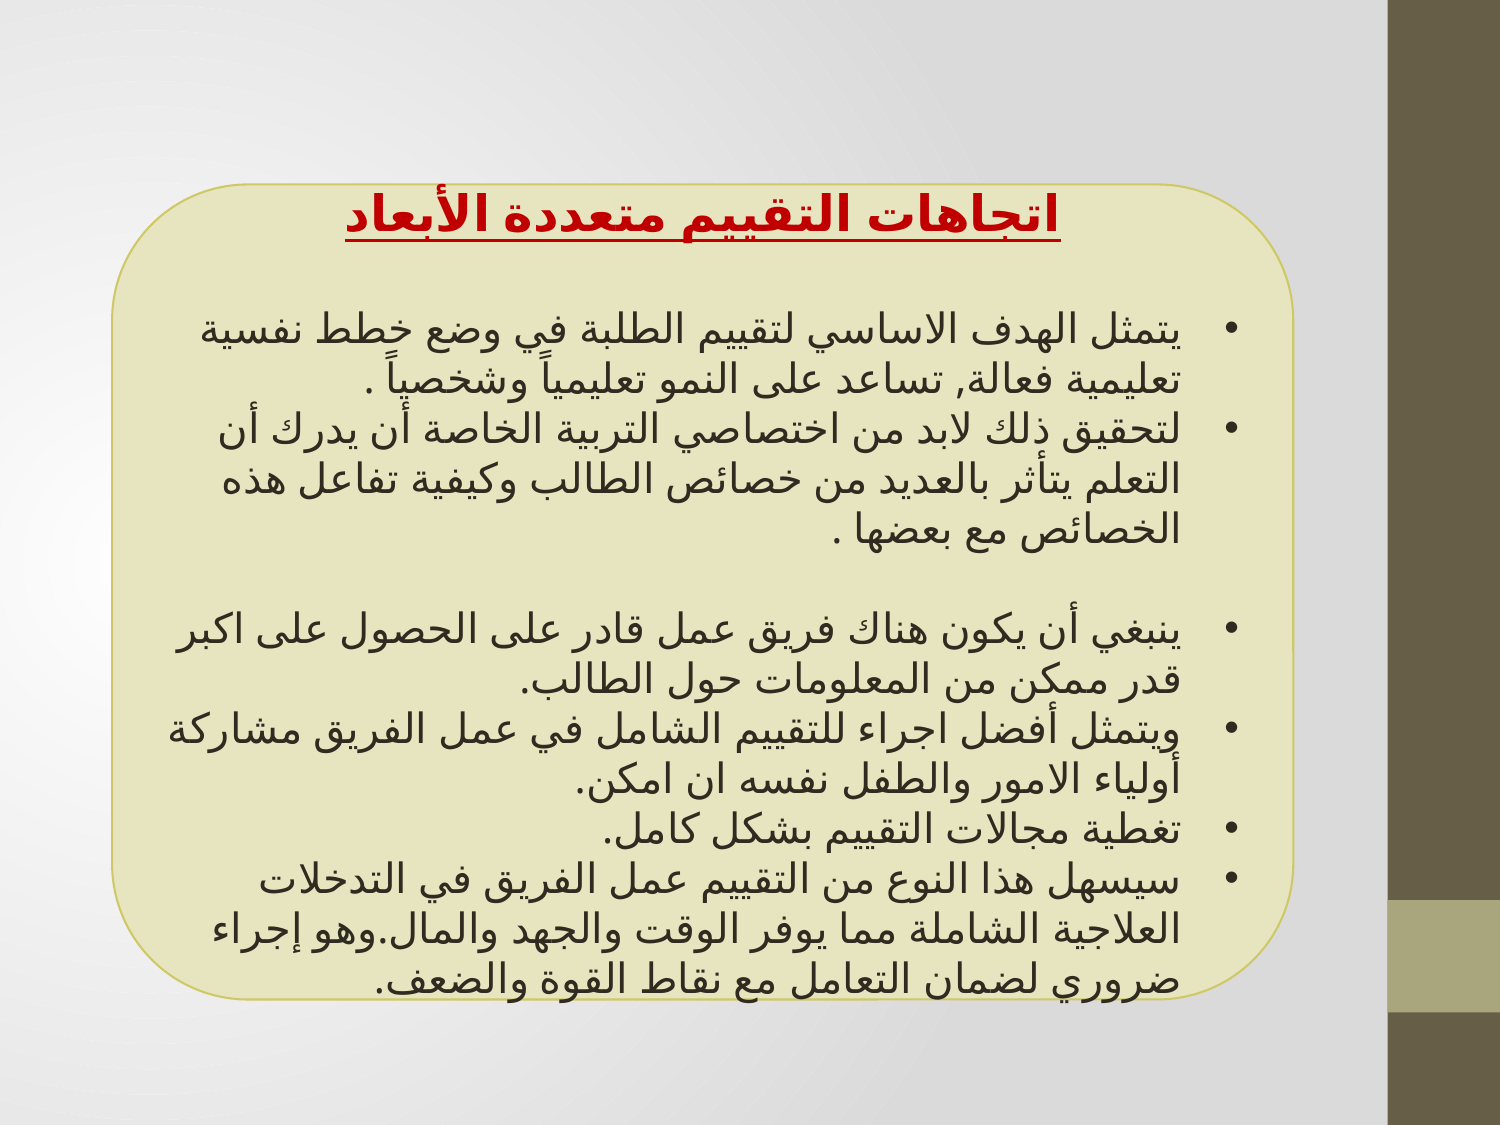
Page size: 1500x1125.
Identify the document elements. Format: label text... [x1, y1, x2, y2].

text_box اتجاهات التقييم متعددة الأبعاد يتمثل الهدف الاساسي لتقييم الطلبة في وضع خطط نفسية تعليمية فعالة, تساعد على النمو تعليمياً وشخصياً . لتحقيق ذلك لابد من اختصاصي التربية الخاصة أن يدرك أن التعلم يتأثر بالعديد من خصائص الطالب وكيفية تفاعل هذه الخصائص مع بعضها . ينبغي أن يكون هناك فريق عمل قادر على الحصول على اكبر قدر ممكن من المعلومات حول الطالب. ويتمثل أفضل اجراء للتقييم الشامل في عمل الفريق مشاركة أولياء الامور والطفل نفسه ان امكن. تغطية مجالات التقييم بشكل كامل. سيسهل هذا النوع من التقييم عمل الفريق في التدخلات العلاجية الشاملة مما يوفر الوقت والجهد والمال.وهو إجراء ضروري لضمان التعامل مع نقاط القوة والضعف. [111, 183, 1295, 1001]
